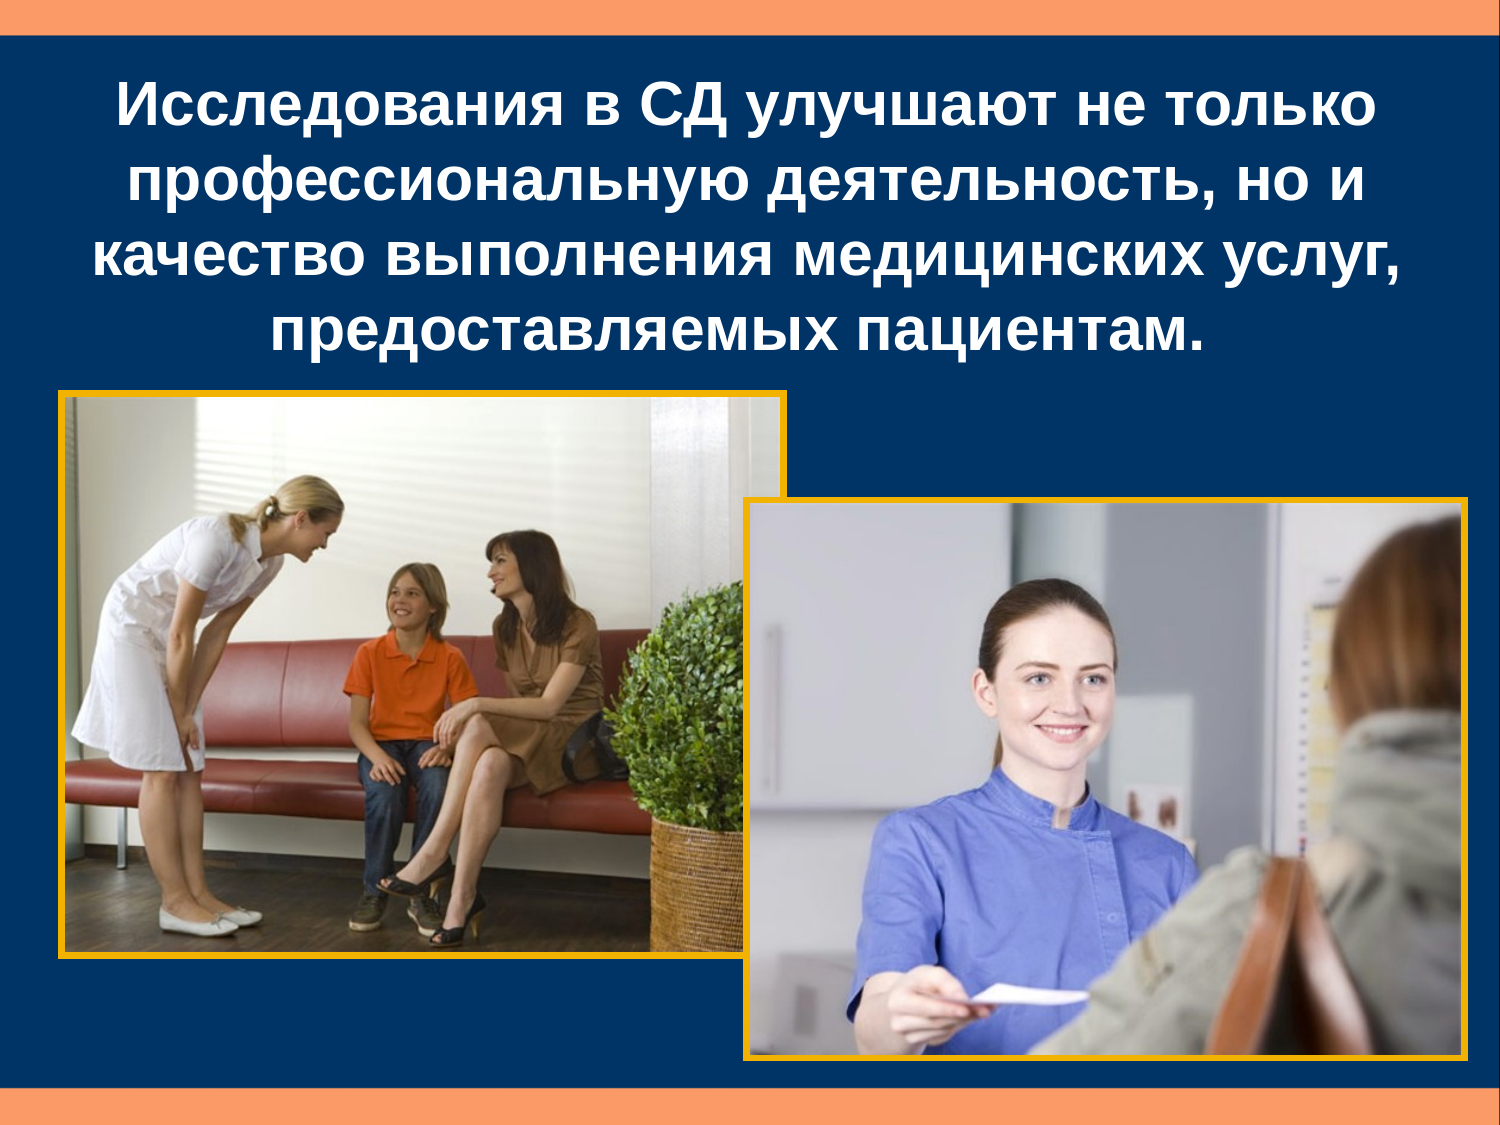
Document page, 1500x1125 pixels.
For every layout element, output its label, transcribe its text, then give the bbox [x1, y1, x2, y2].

picture [0, 0, 1500, 1125]
text_box Исследования в СД улучшают не только профессиональную деятельность, но и качество выполнения медицинских услуг, предоставляемых пациентам. [0, 55, 1495, 370]
